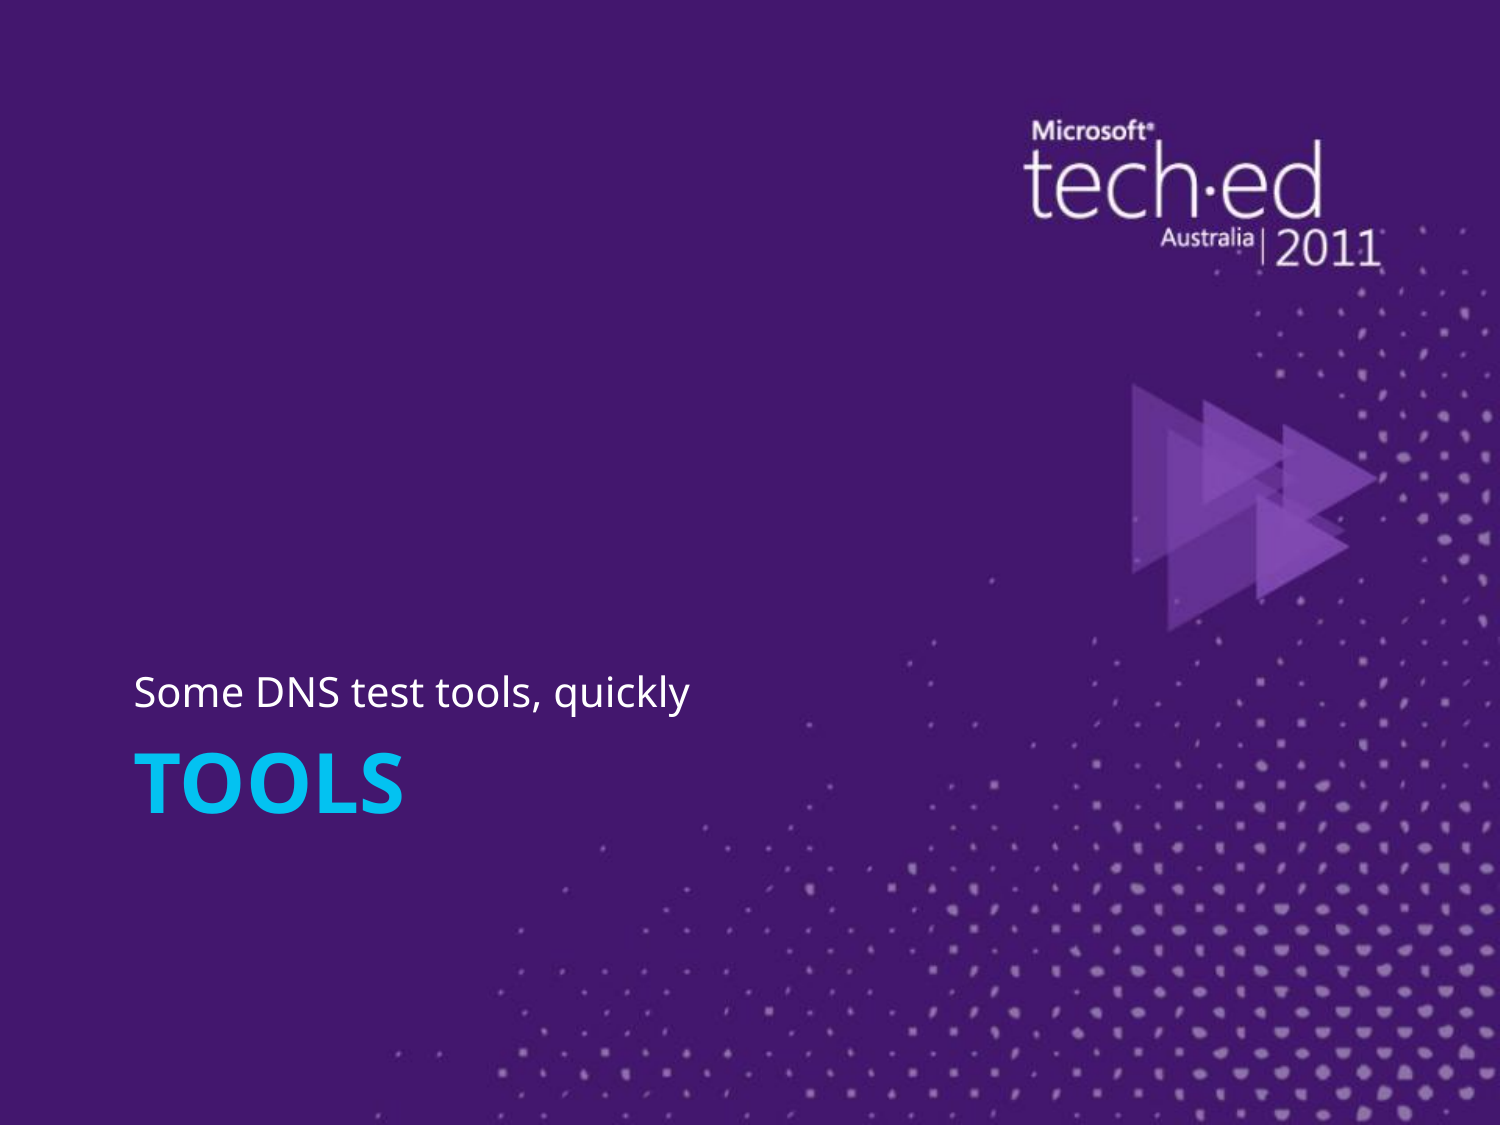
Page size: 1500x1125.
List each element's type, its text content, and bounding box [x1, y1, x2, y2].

list Some DNS test tools, quickly [118, 476, 1394, 723]
picture [0, 0, 1500, 1125]
title Tools [118, 723, 1394, 947]
